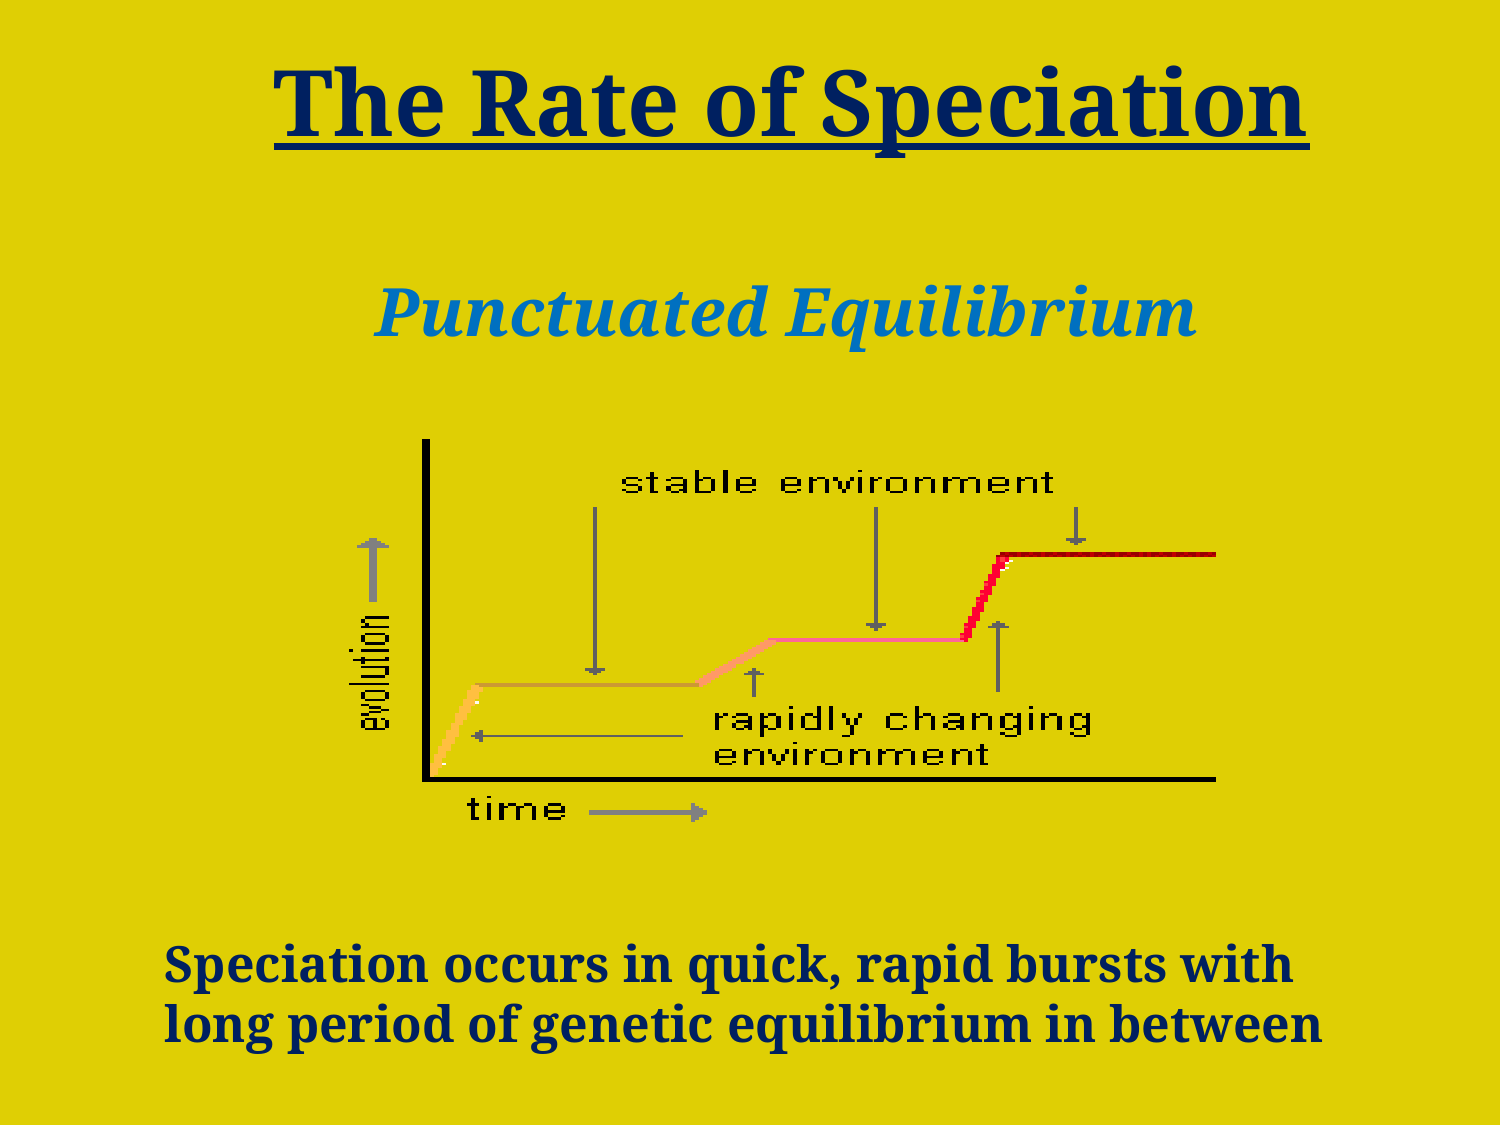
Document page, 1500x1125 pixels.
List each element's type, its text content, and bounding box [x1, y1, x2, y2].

picture [337, 437, 1225, 825]
text_box The Rate of Speciation [258, 37, 1325, 163]
text_box Punctuated Equilibrium [187, 262, 1388, 358]
text_box Speciation occurs in quick, rapid bursts with long period of genetic equilibrium in between [150, 924, 1388, 1060]
